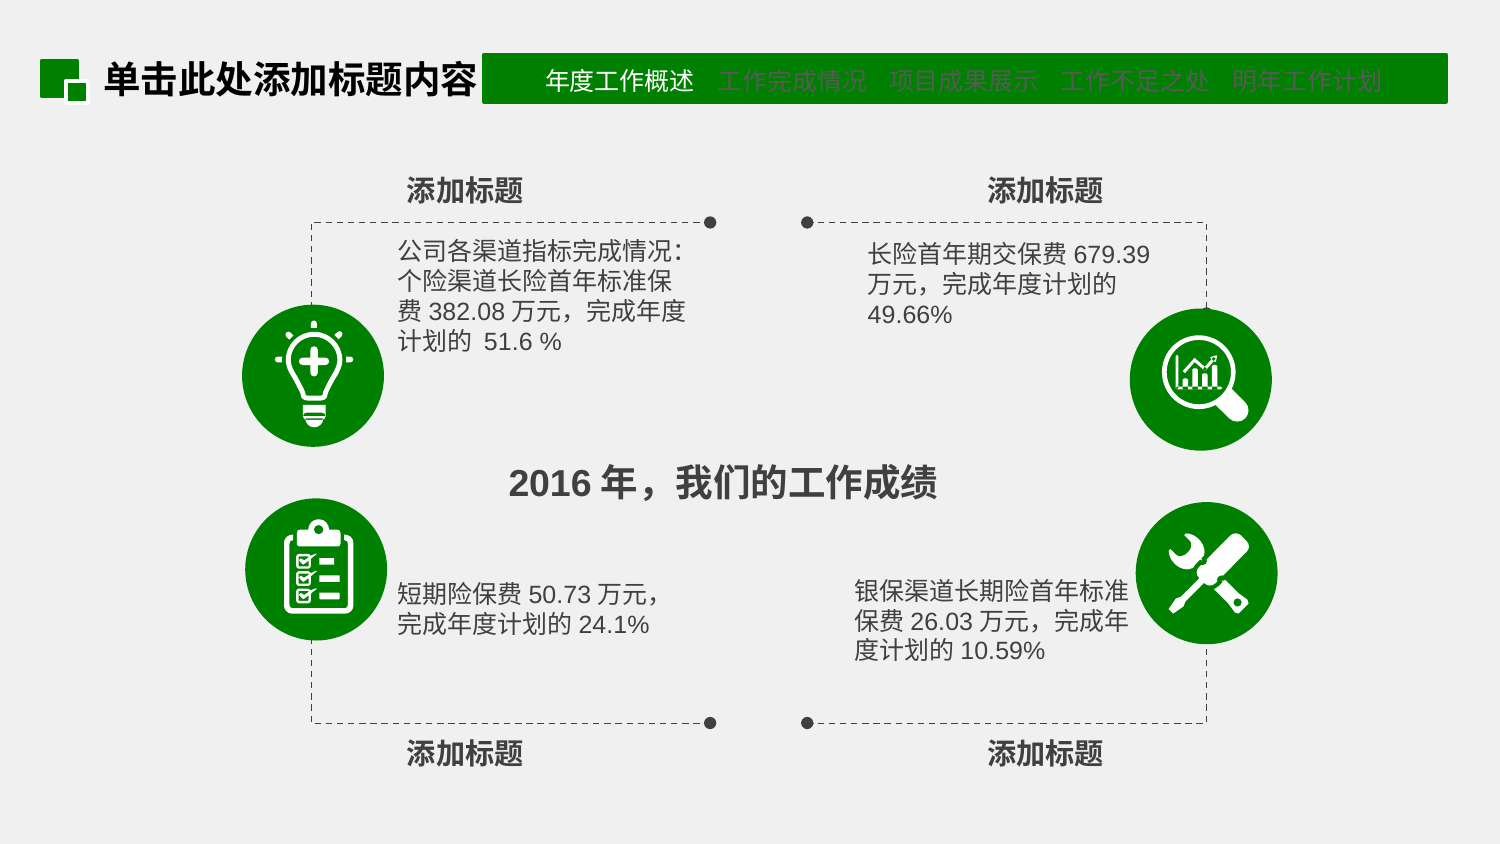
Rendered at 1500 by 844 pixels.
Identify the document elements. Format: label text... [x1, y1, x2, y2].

text_box [801, 653, 1207, 730]
text_box 公司各渠道指标完成情况：个险渠道长险首年标准保费382.08万元，完成年度计划的 51.6 % [386, 230, 706, 362]
text_box [310, 216, 717, 303]
text_box 添加标题 [898, 166, 1116, 213]
text_box 单击此处添加标题内容 [88, 48, 680, 108]
text_box 添加标题 [395, 729, 612, 776]
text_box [244, 498, 388, 641]
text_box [1135, 501, 1278, 645]
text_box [1129, 308, 1273, 451]
text_box 添加标题 [898, 729, 1116, 776]
text_box 短期险保费50.73万元，完成年度计划的24.1% [391, 573, 706, 645]
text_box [241, 304, 385, 448]
text_box 长险首年期交保费679.39万元，完成年度计划的49.66% [856, 232, 1176, 334]
text_box [801, 216, 1207, 306]
text_box 2016年，我们的工作成绩 [497, 453, 950, 510]
text_box [310, 649, 717, 730]
text_box 添加标题 [395, 166, 612, 213]
text_box 银保渠道长期险首年标准保费26.03万元，完成年度计划的10.59% [843, 569, 1162, 671]
